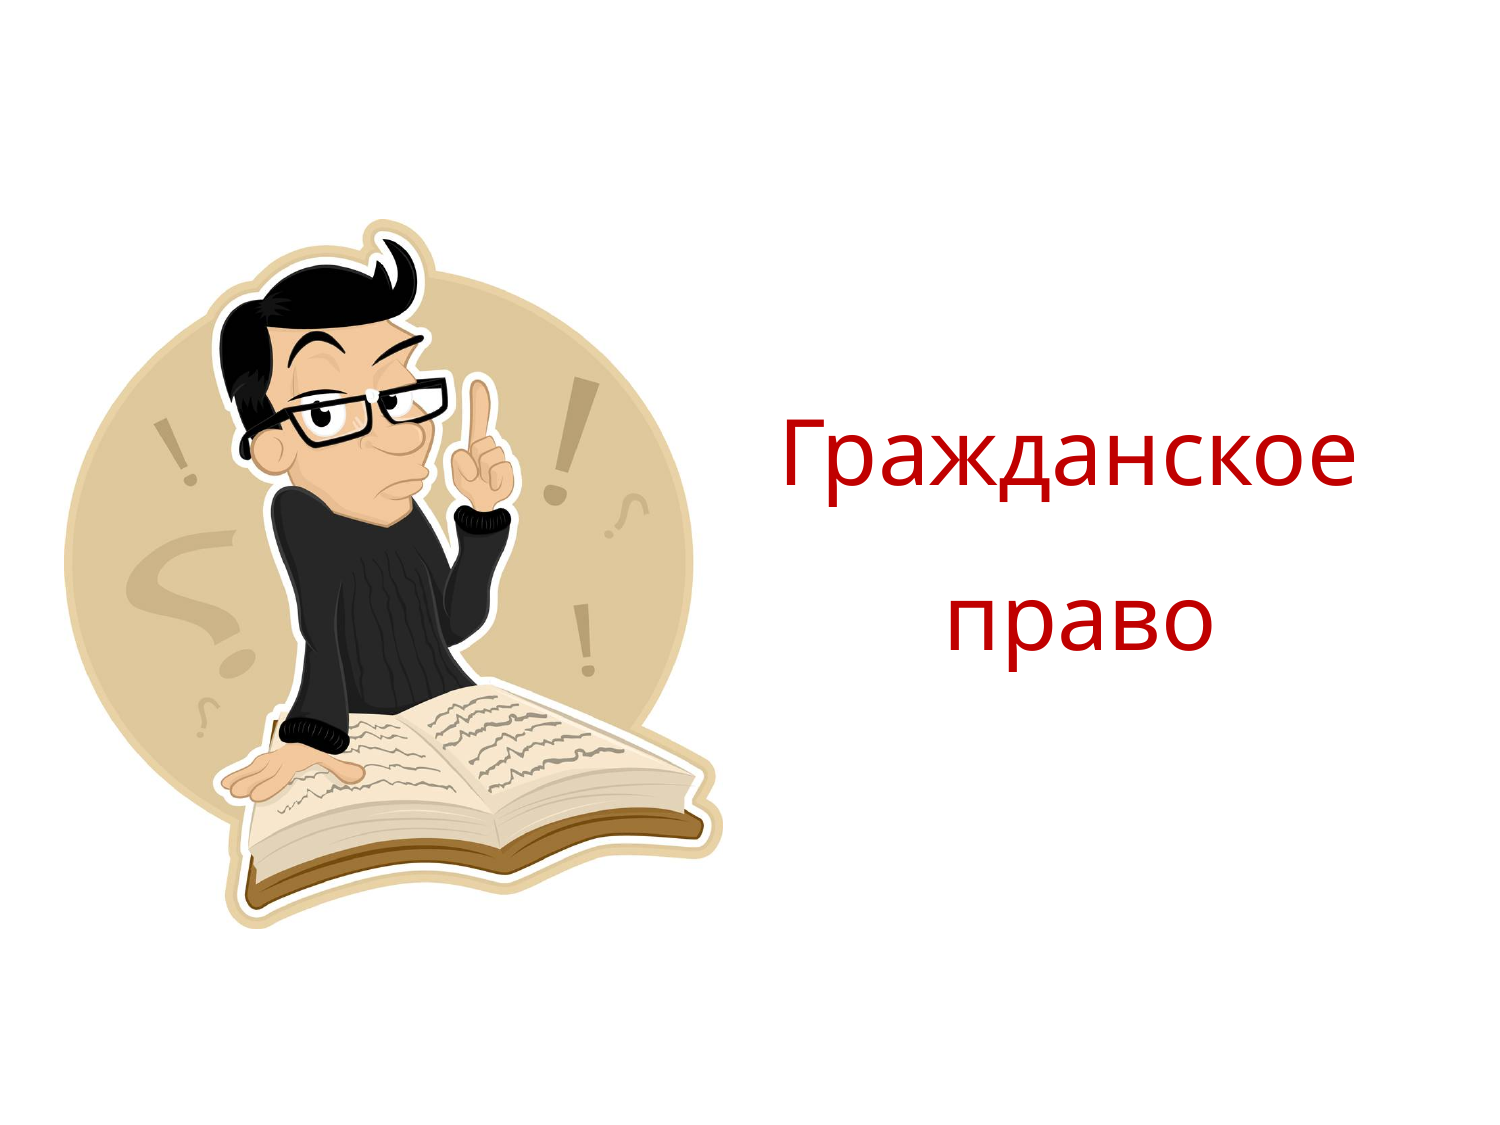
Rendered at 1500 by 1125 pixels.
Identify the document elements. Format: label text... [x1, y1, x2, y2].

picture [64, 219, 724, 929]
title Гражданское право [729, 290, 1447, 716]
